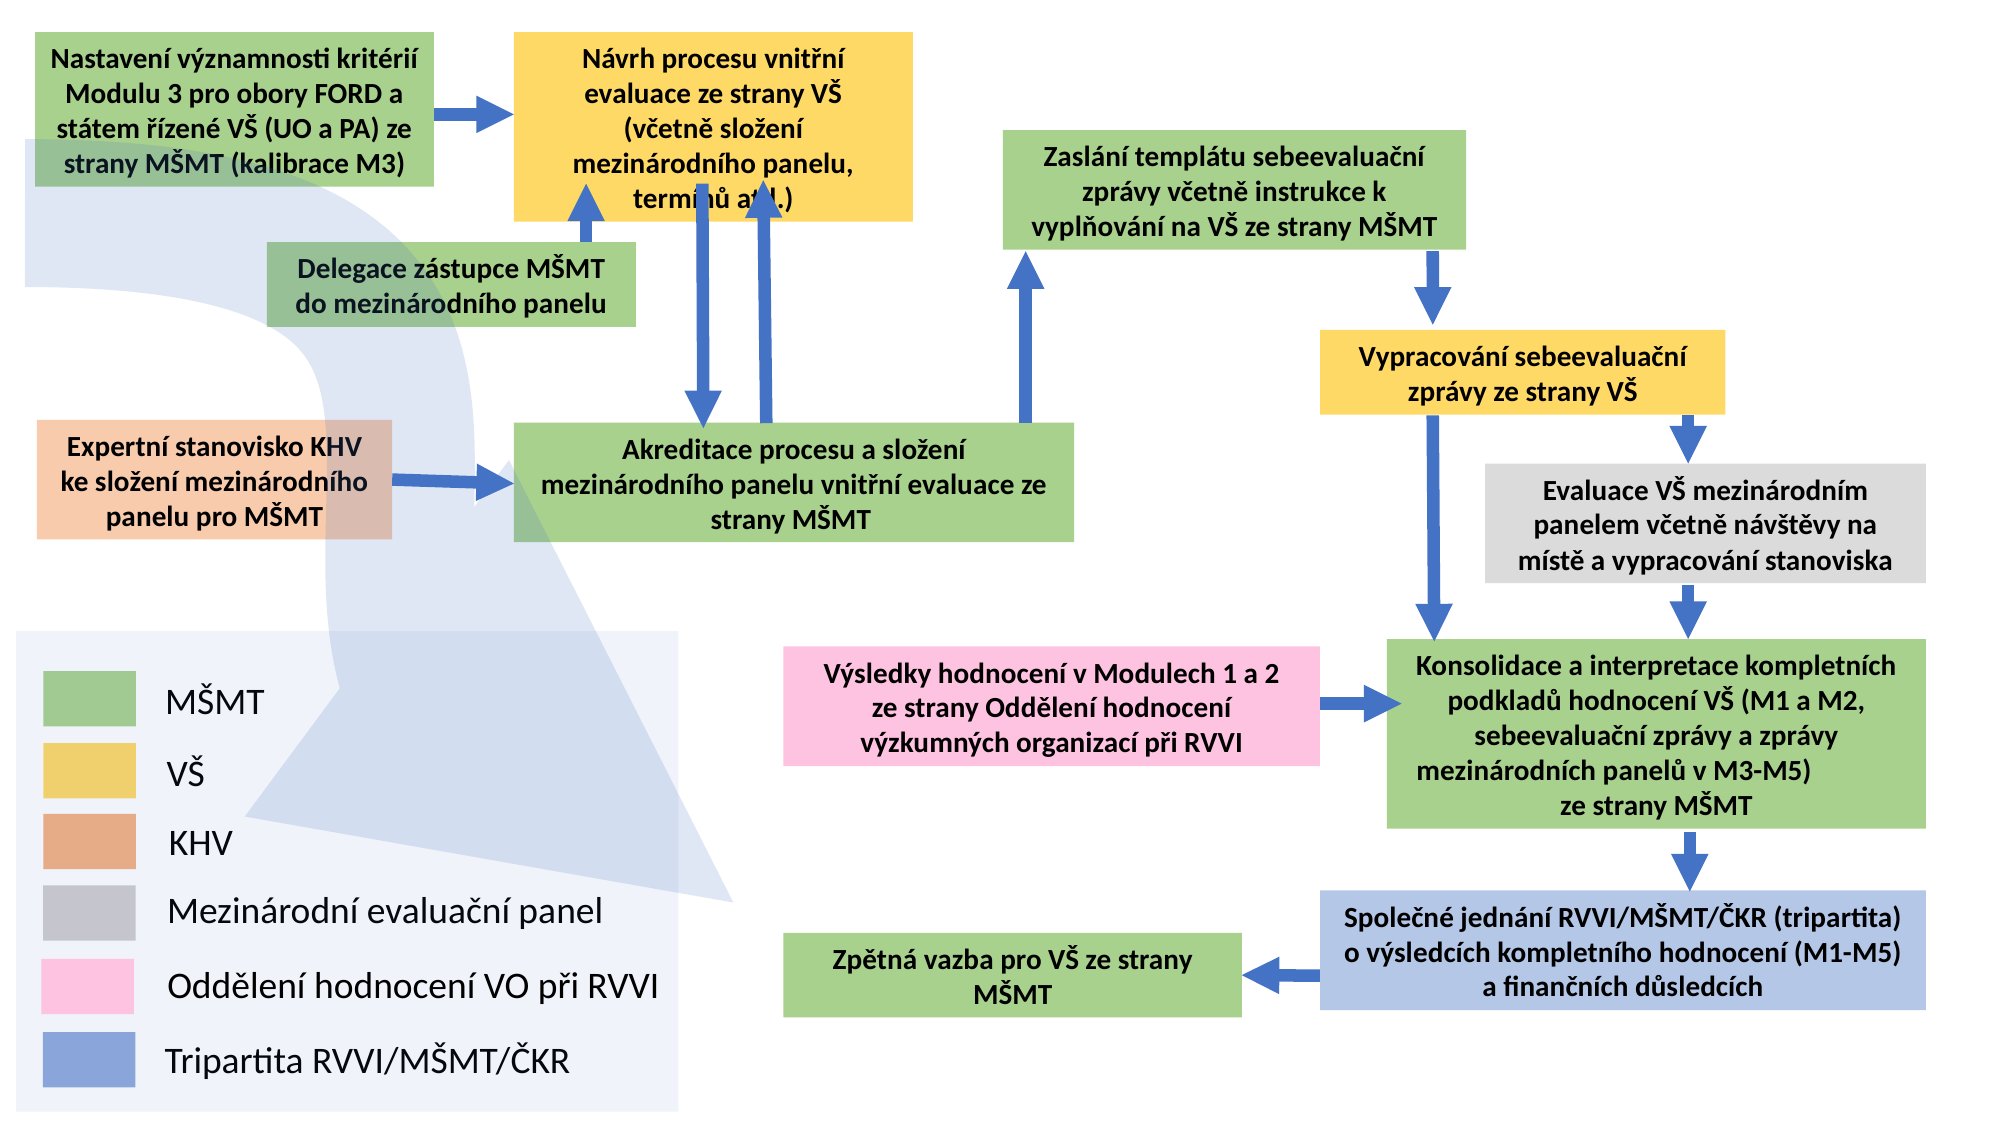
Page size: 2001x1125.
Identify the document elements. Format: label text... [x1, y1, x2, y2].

text_box Společné jednání RVVI/MŠMT/ČKR (tripartita) o výsledcích kompletního hodnocení (M1-M5) a finančních důsledcích [1320, 890, 1926, 1011]
text_box Nastavení významnosti kritérií Modulu 3 pro obory FORD a státem řízené VŠ (UO a PA) ze strany MŠMT (kalibrace M3) [35, 32, 434, 187]
text_box Akreditace procesu a složení mezinárodního panelu vnitřní evaluace ze strany MŠMT [734, 422, 1075, 543]
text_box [24, 213, 734, 903]
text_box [763, 180, 767, 424]
text_box Evaluace VŠ mezinárodním panelem včetně návštěvy na místě a vypracování stanoviska [1485, 463, 1926, 584]
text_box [16, 631, 679, 1112]
text_box Výsledky hodnocení v Modulech 1 a 2 ze strany Oddělení hodnocení výzkumných organizací při RVVI [783, 646, 1320, 767]
text_box Návrh procesu vnitřní evaluace ze strany VŠ (včetně složení mezinárodního panelu, termínů atd.) [513, 32, 913, 222]
text_box Konsolidace a interpretace kompletních podkladů hodnocení VŠ (M1 a M2, sebeevaluační zprávy a zprávy mezinárodních panelů v M3-M5) ze strany MŠMT [1386, 639, 1926, 829]
text_box Zaslání templátu sebeevaluační zprávy včetně instrukce k vyplňování na VŠ ze strany MŠMT [1002, 130, 1467, 250]
text_box Vypracování sebeevaluační zprávy ze strany VŠ [1320, 329, 1726, 415]
text_box Zpětná vazba pro VŠ ze strany MŠMT [783, 932, 1242, 1018]
